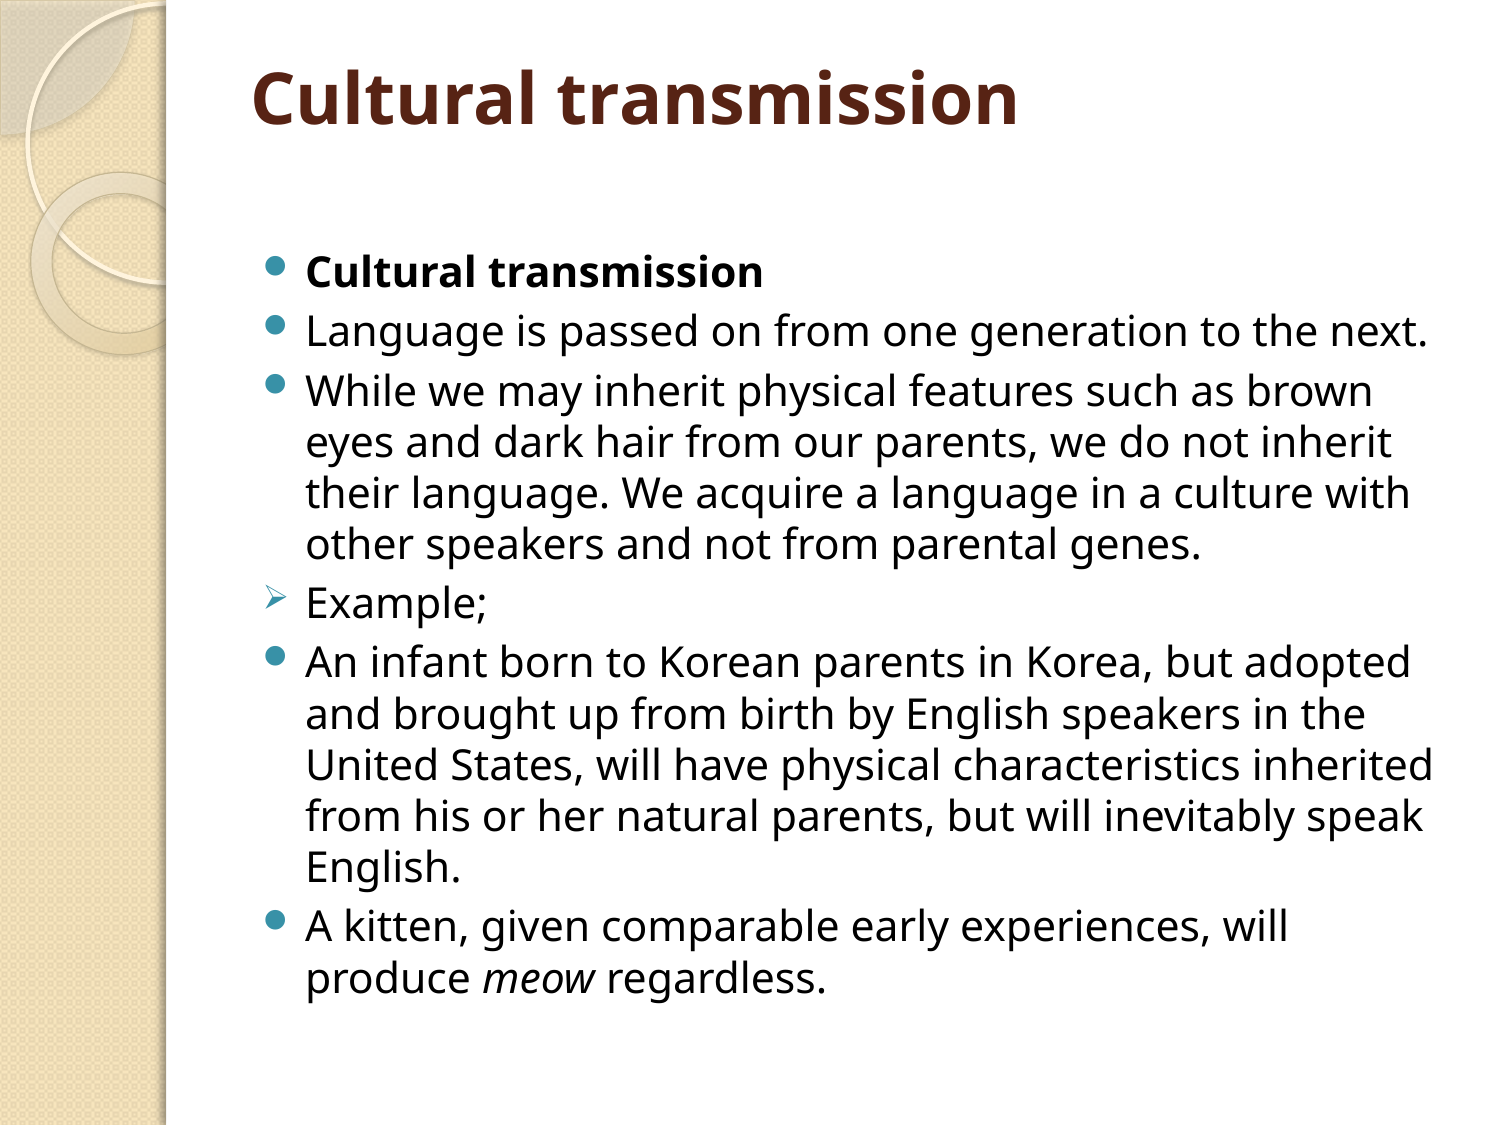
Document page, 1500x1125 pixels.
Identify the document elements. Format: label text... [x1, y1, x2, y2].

title Cultural transmission [235, 45, 1466, 233]
list Cultural transmission Language is passed on from one generation to the next. While we may inherit physical features such as brown eyes and dark hair from our parents, we do not inherit their language. We acquire a language in a culture with other speakers and not from parental genes. Example; An infant born to Korean parents in Korea, but adopted and brought up from birth by English speakers in the United States, will have physical characteristics inherited from his or her natural parents, but will inevitably speak English. A kitten, given comparable early experiences, will produce meow regardless. [235, 237, 1466, 1025]
